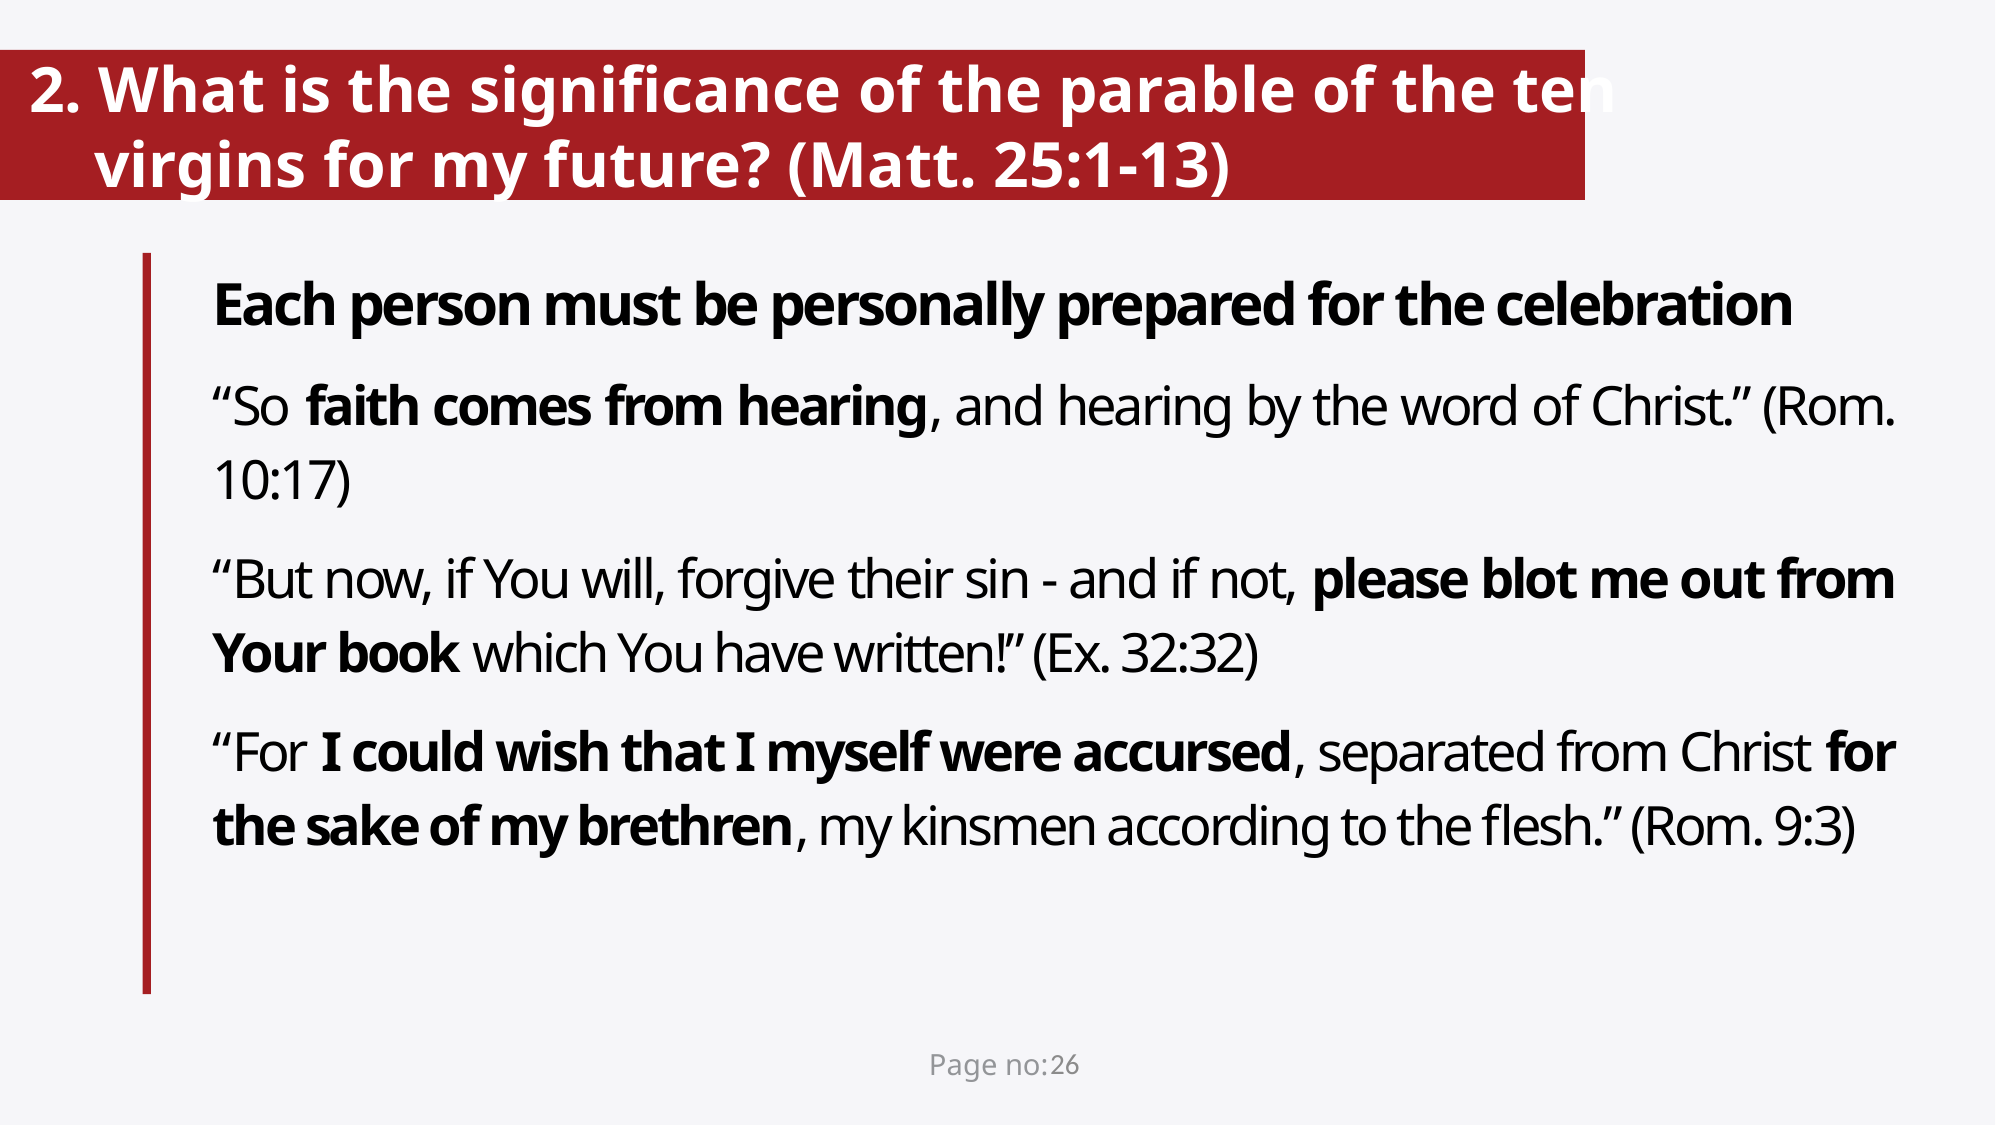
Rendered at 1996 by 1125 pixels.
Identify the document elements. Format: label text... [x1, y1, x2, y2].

subtitle Each person must be personally prepared for the celebration “So faith comes from hearing, and hearing by the word of Christ.” (Rom. 10:17) “But now, if You will, forgive their sin - and if not, please blot me out from Your book which You have written!” (Ex. 32:32) “For I could wish that I myself were accursed, separated from Christ for the sake of my brethren, my kinsmen according to the flesh.” (Rom. 9:3) [197, 249, 1910, 1000]
title 2. What is the significance of the parable of the ten virgins for my future? (Matt. 25:1-13) [14, 62, 1810, 188]
